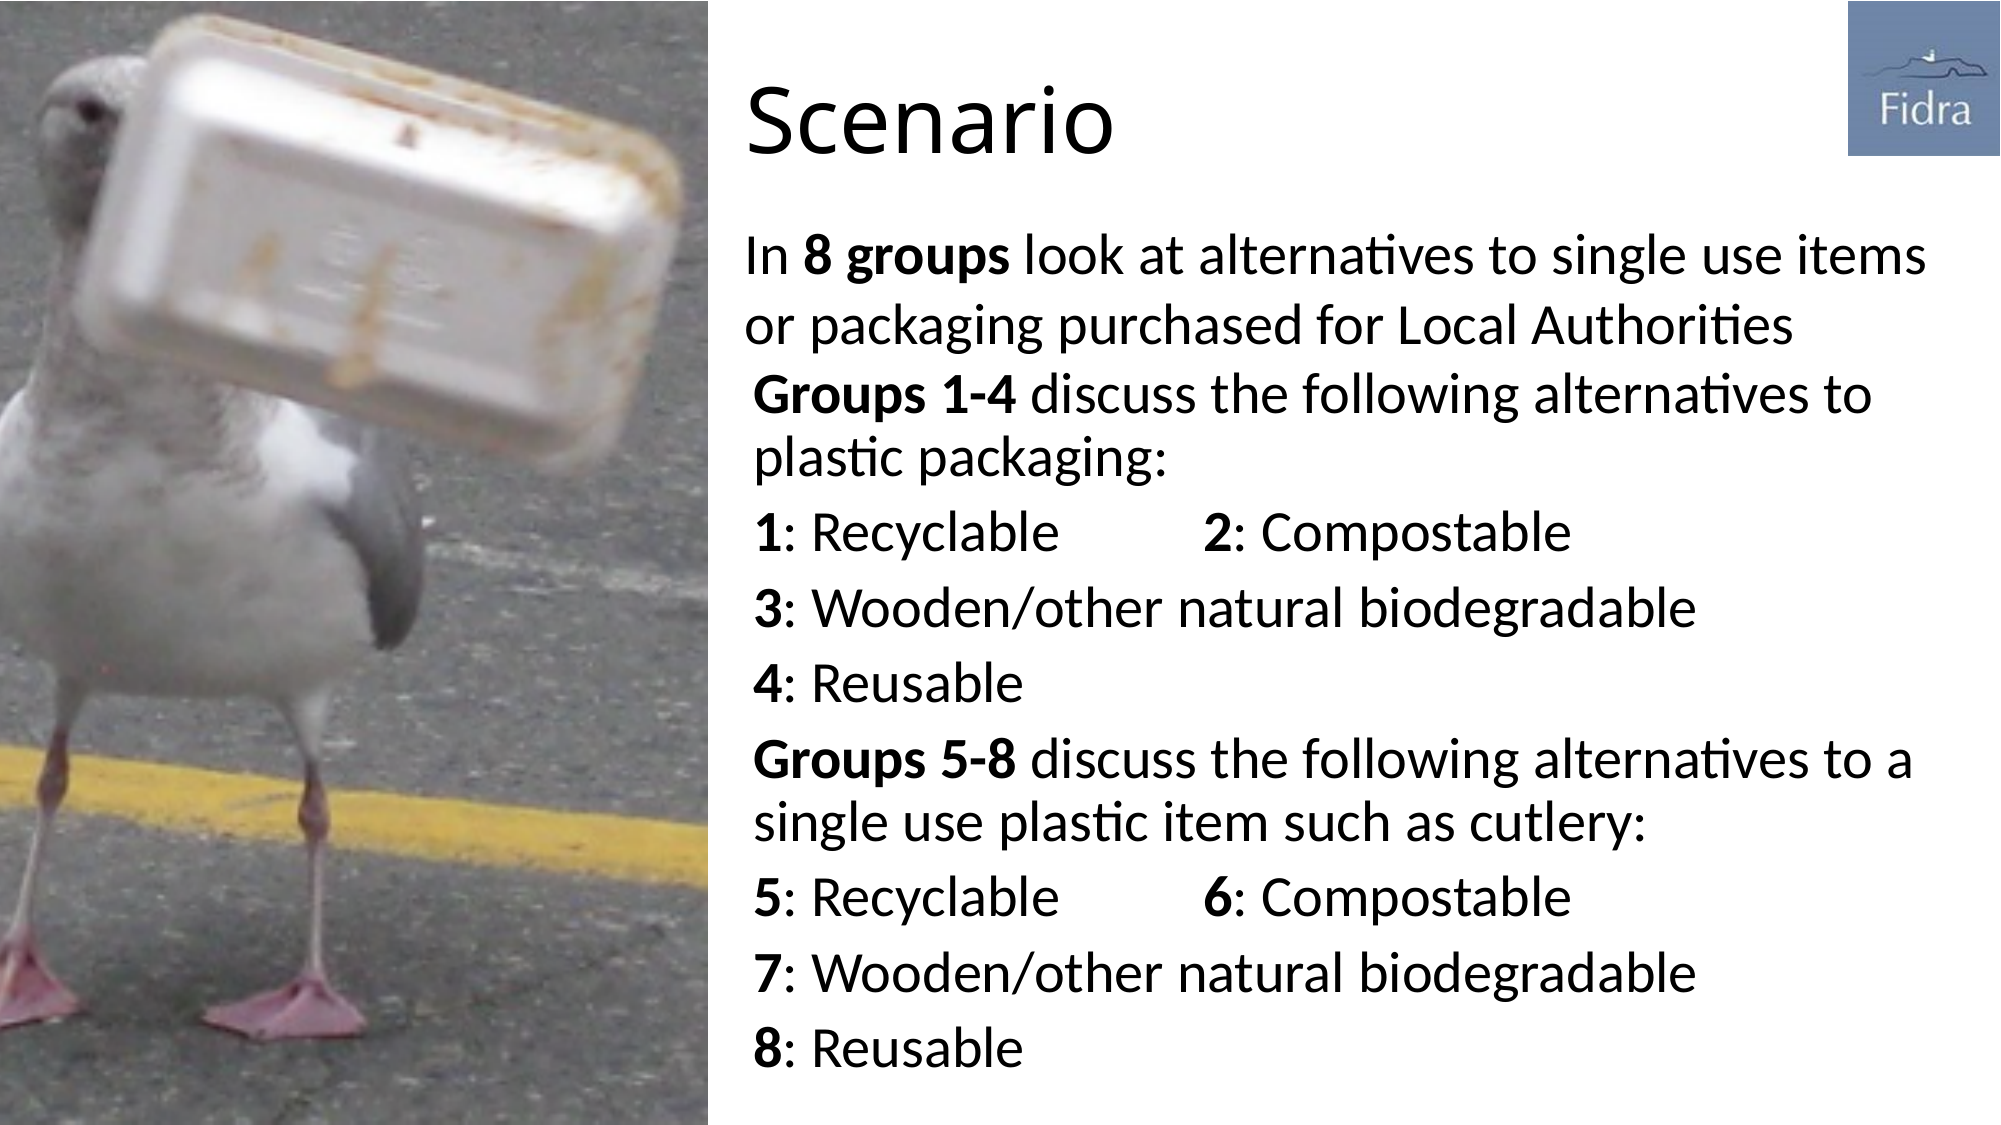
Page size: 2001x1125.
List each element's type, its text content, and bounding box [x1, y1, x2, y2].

picture [1848, 1, 2000, 156]
text_box Scenario [730, 15, 1426, 233]
text_box Groups 1-4 discuss the following alternatives to plastic packaging: 1: Recyclable 2: Compostable 3: Wooden/other natural biodegradable 4: Reusable Groups 5-8 discuss the following alternatives to a single use plastic item such as cutlery: 5: Recyclable 6: Compostable 7: Wooden/other natural biodegradable 8: Reusable [708, 355, 1974, 1069]
picture [0, 1, 708, 1125]
text_box In 8 groups look at alternatives to single use items or packaging purchased for Local Authorities [730, 208, 1973, 364]
